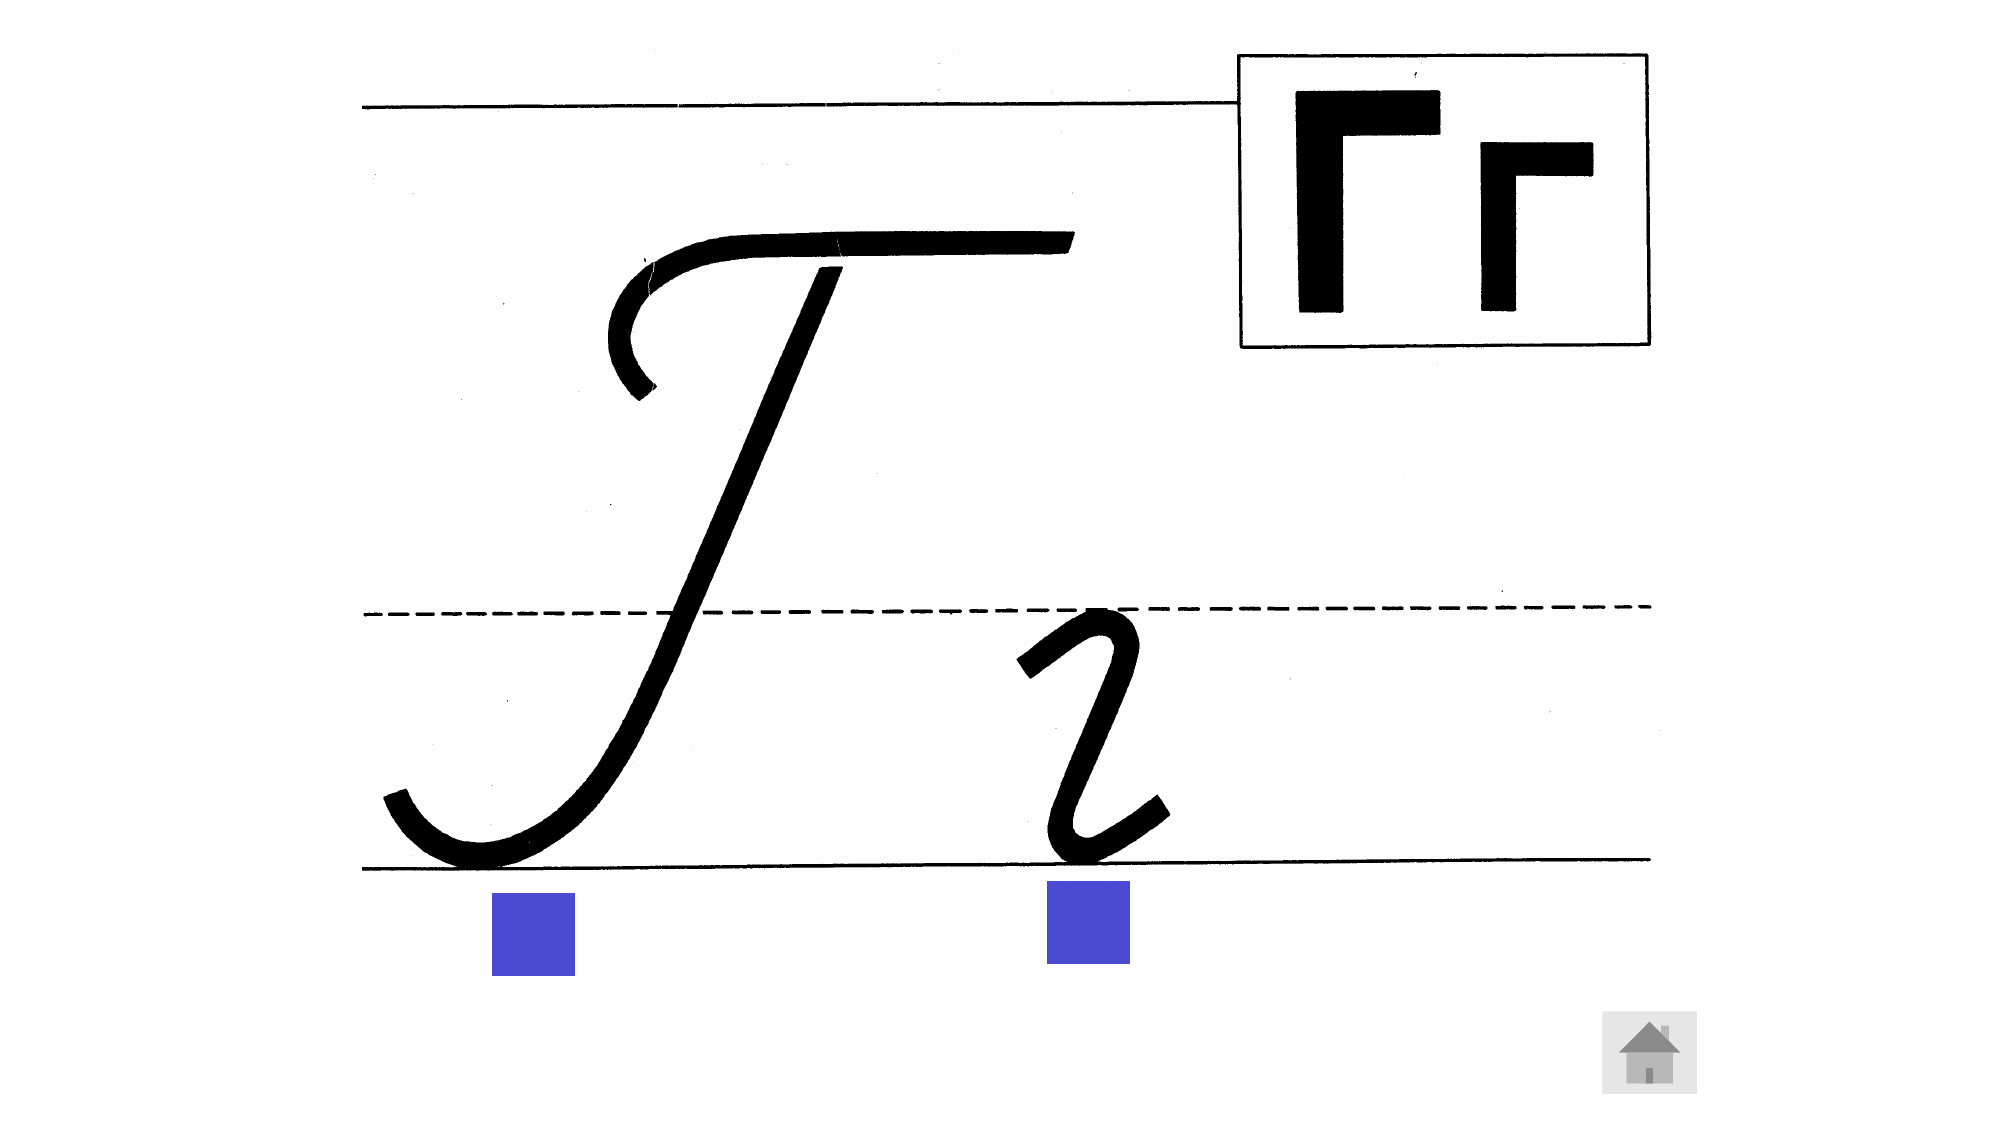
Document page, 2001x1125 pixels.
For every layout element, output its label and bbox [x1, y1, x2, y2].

text_box [492, 893, 575, 976]
text_box [1047, 882, 1130, 965]
text_box [1602, 1011, 1697, 1094]
picture [362, 42, 1662, 882]
